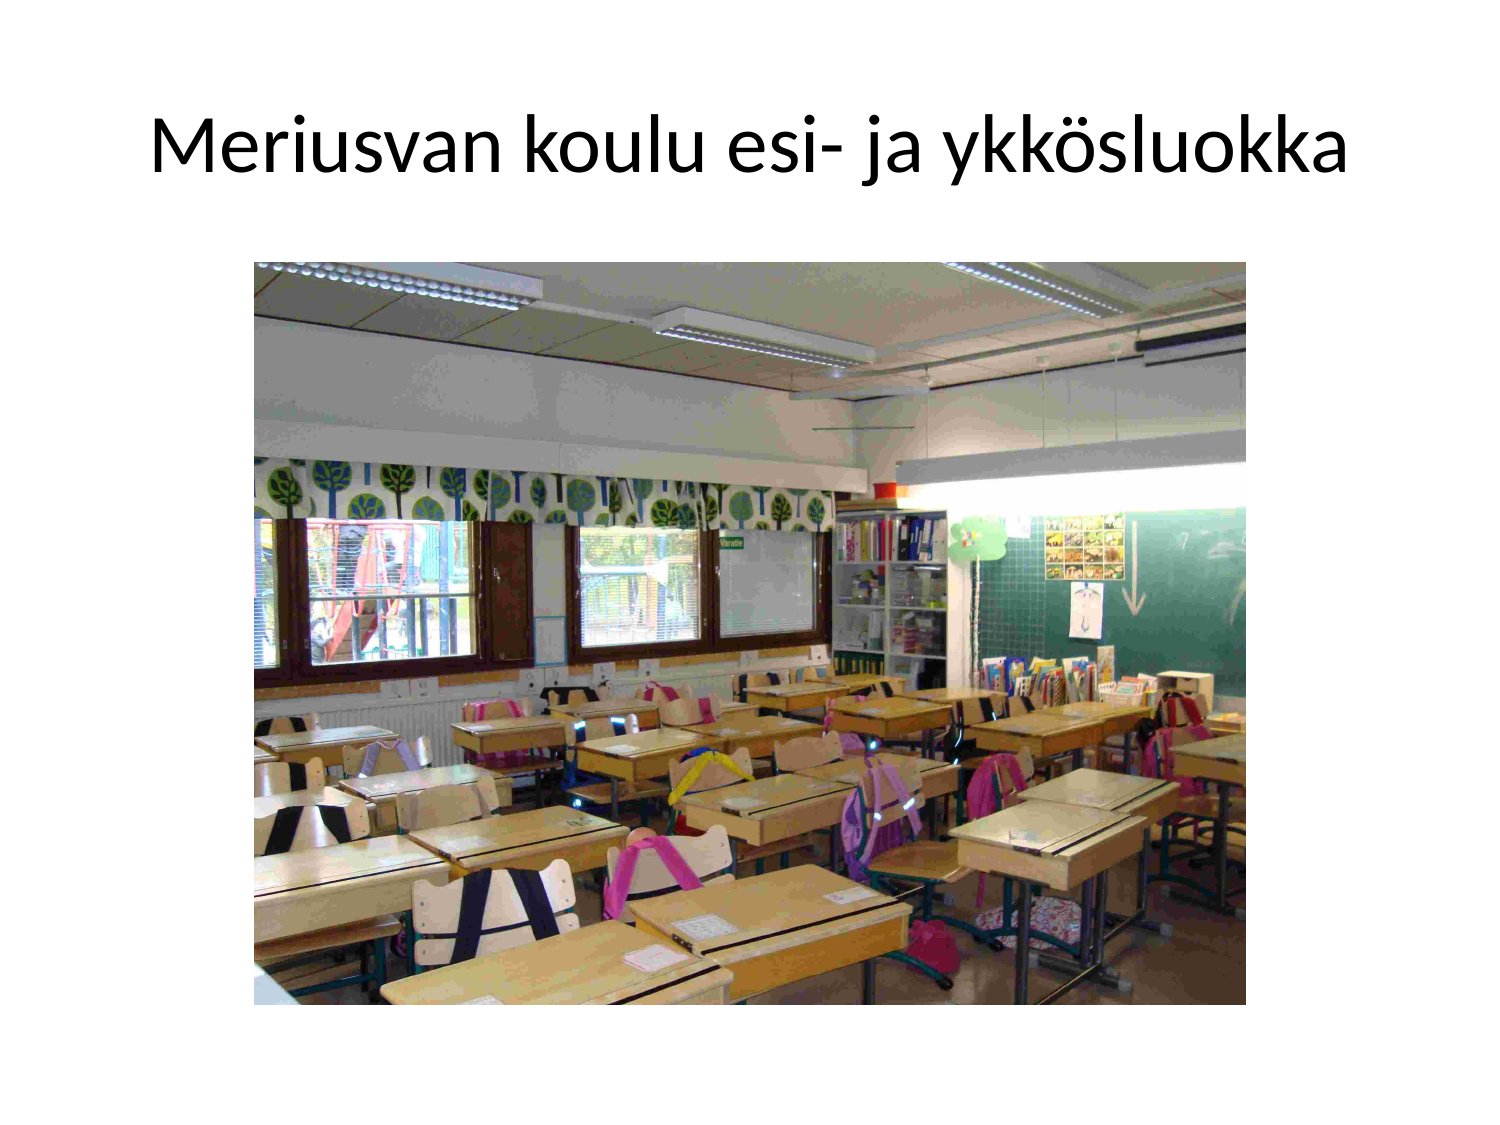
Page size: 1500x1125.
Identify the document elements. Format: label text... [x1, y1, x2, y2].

title Meriusvan koulu esi- ja ykkösluokka [74, 44, 1426, 233]
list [254, 262, 1246, 1006]
